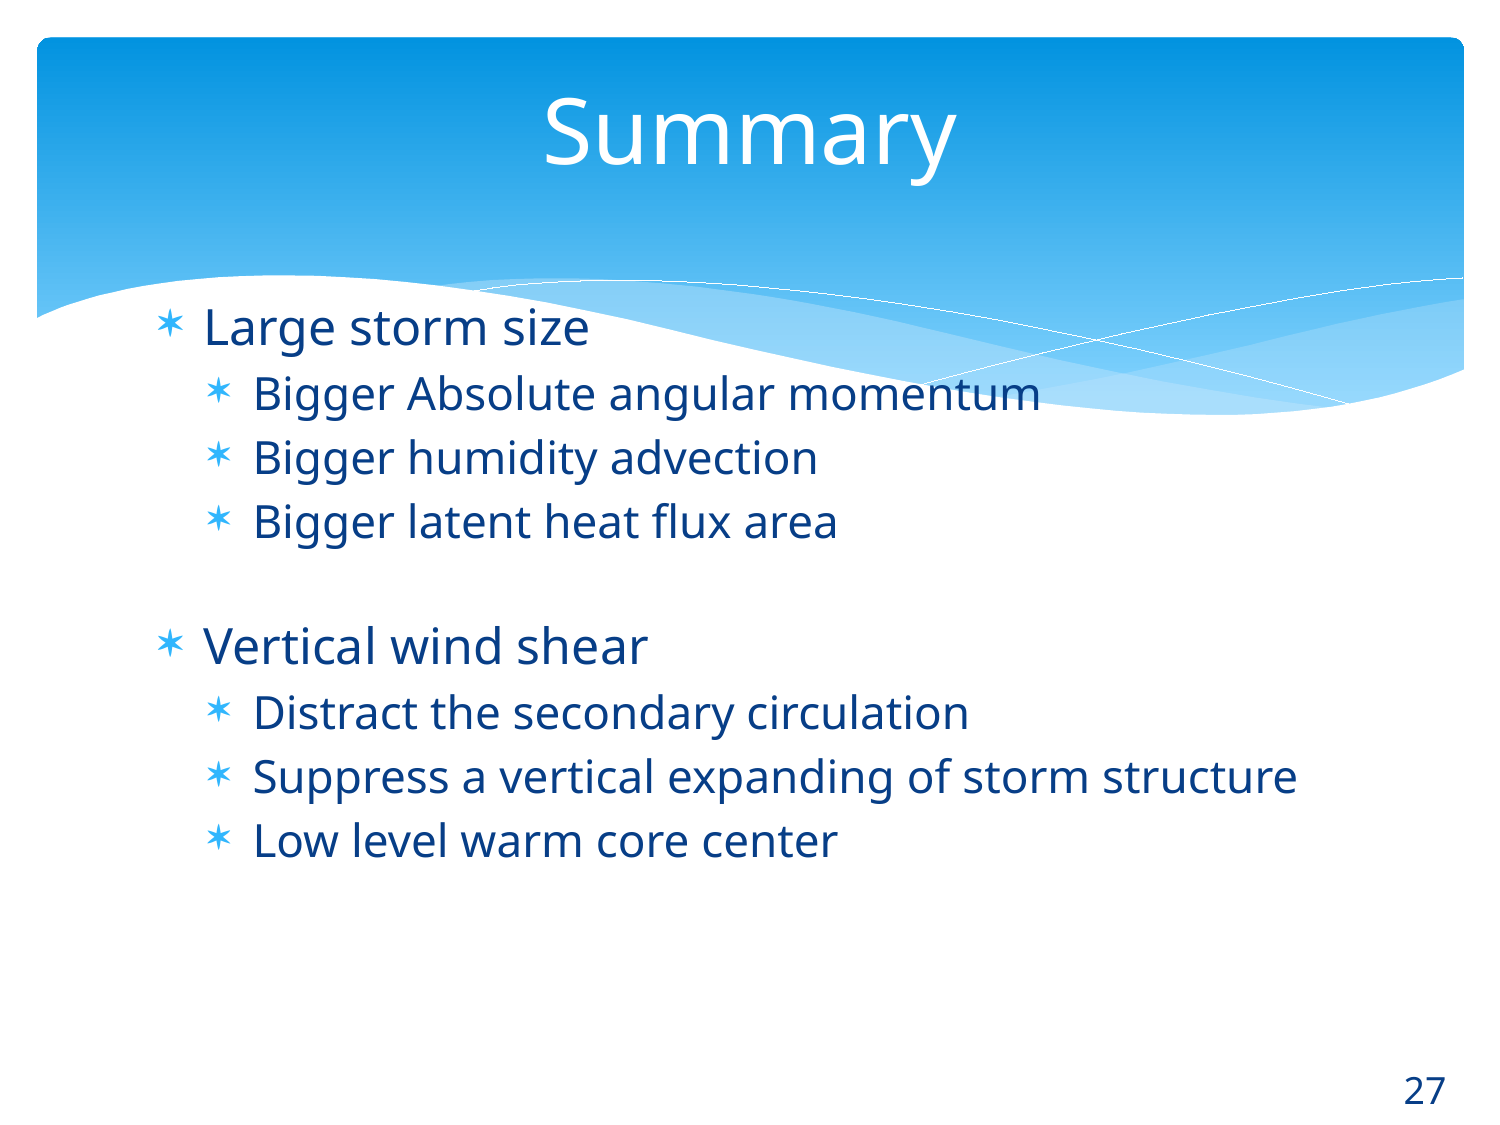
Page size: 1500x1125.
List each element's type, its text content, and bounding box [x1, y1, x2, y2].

list Large storm size Bigger Absolute angular momentum Bigger humidity advection Bigger latent heat flux area Vertical wind shear Distract the secondary circulation Suppress a vertical expanding of storm structure Low level warm core center [143, 287, 1359, 1005]
slide_number 27 [1350, 1062, 1500, 1123]
title Summary [75, 55, 1425, 200]
